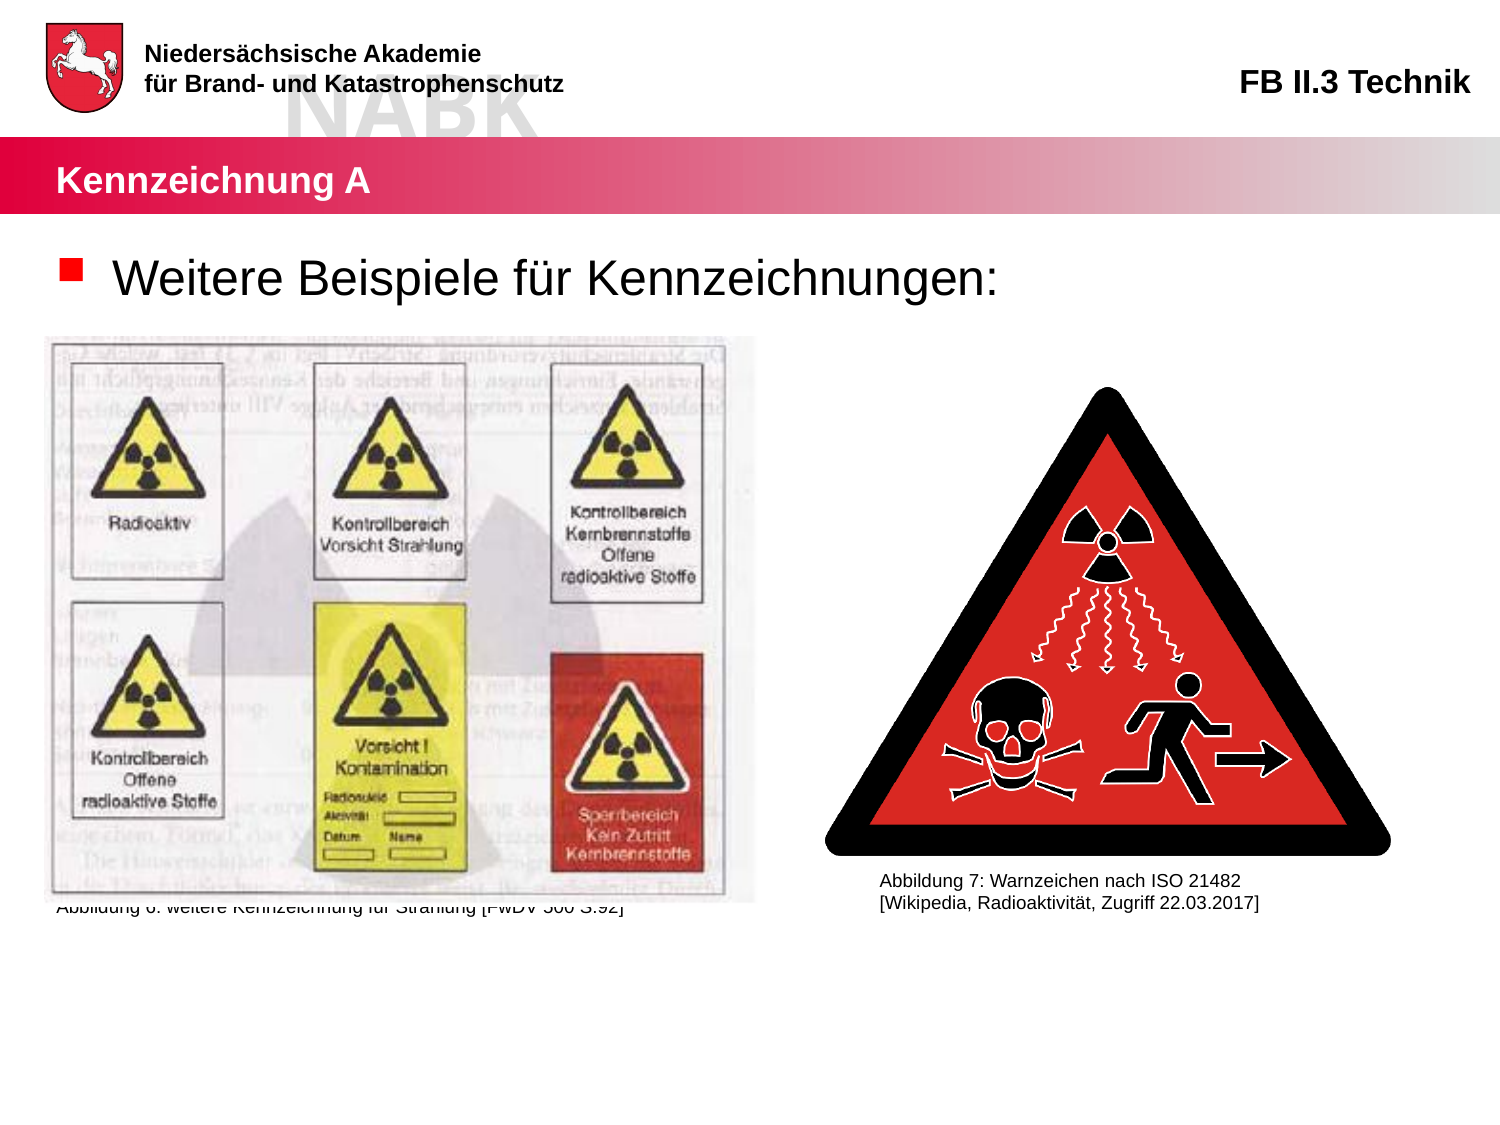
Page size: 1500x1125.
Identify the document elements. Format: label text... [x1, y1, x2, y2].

text_box Abbildung 7: Warnzeichen nach ISO 21482 [Wikipedia, Radioaktivität, Zugriff 22.03.2017] [864, 860, 1275, 921]
picture [44, 336, 759, 907]
picture [825, 387, 1391, 856]
picture [45, 22, 124, 114]
list Weitere Beispiele für Kennzeichnungen: Abbildung 6: weitere Kennzeichnung für Strahlung [FwDV 500 S.92] [41, 237, 1459, 1006]
